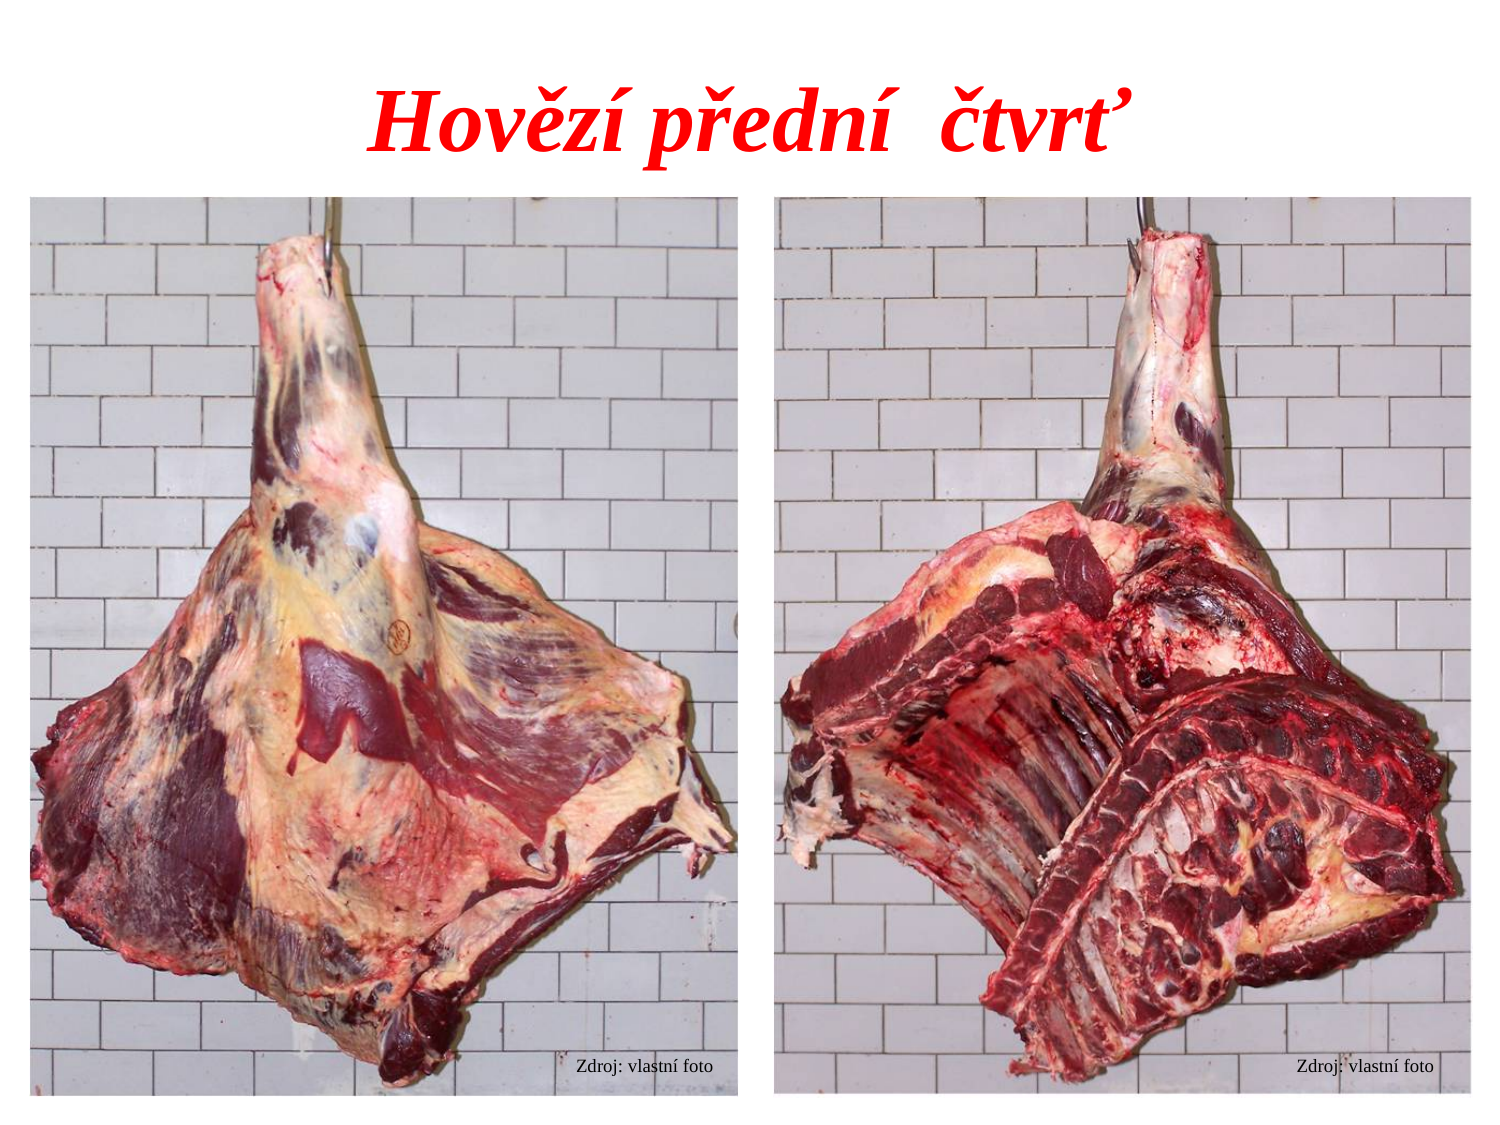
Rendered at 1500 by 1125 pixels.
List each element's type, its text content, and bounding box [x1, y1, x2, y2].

title Hovězí přední čtvrť [75, 45, 1425, 185]
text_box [29, 196, 1474, 1098]
